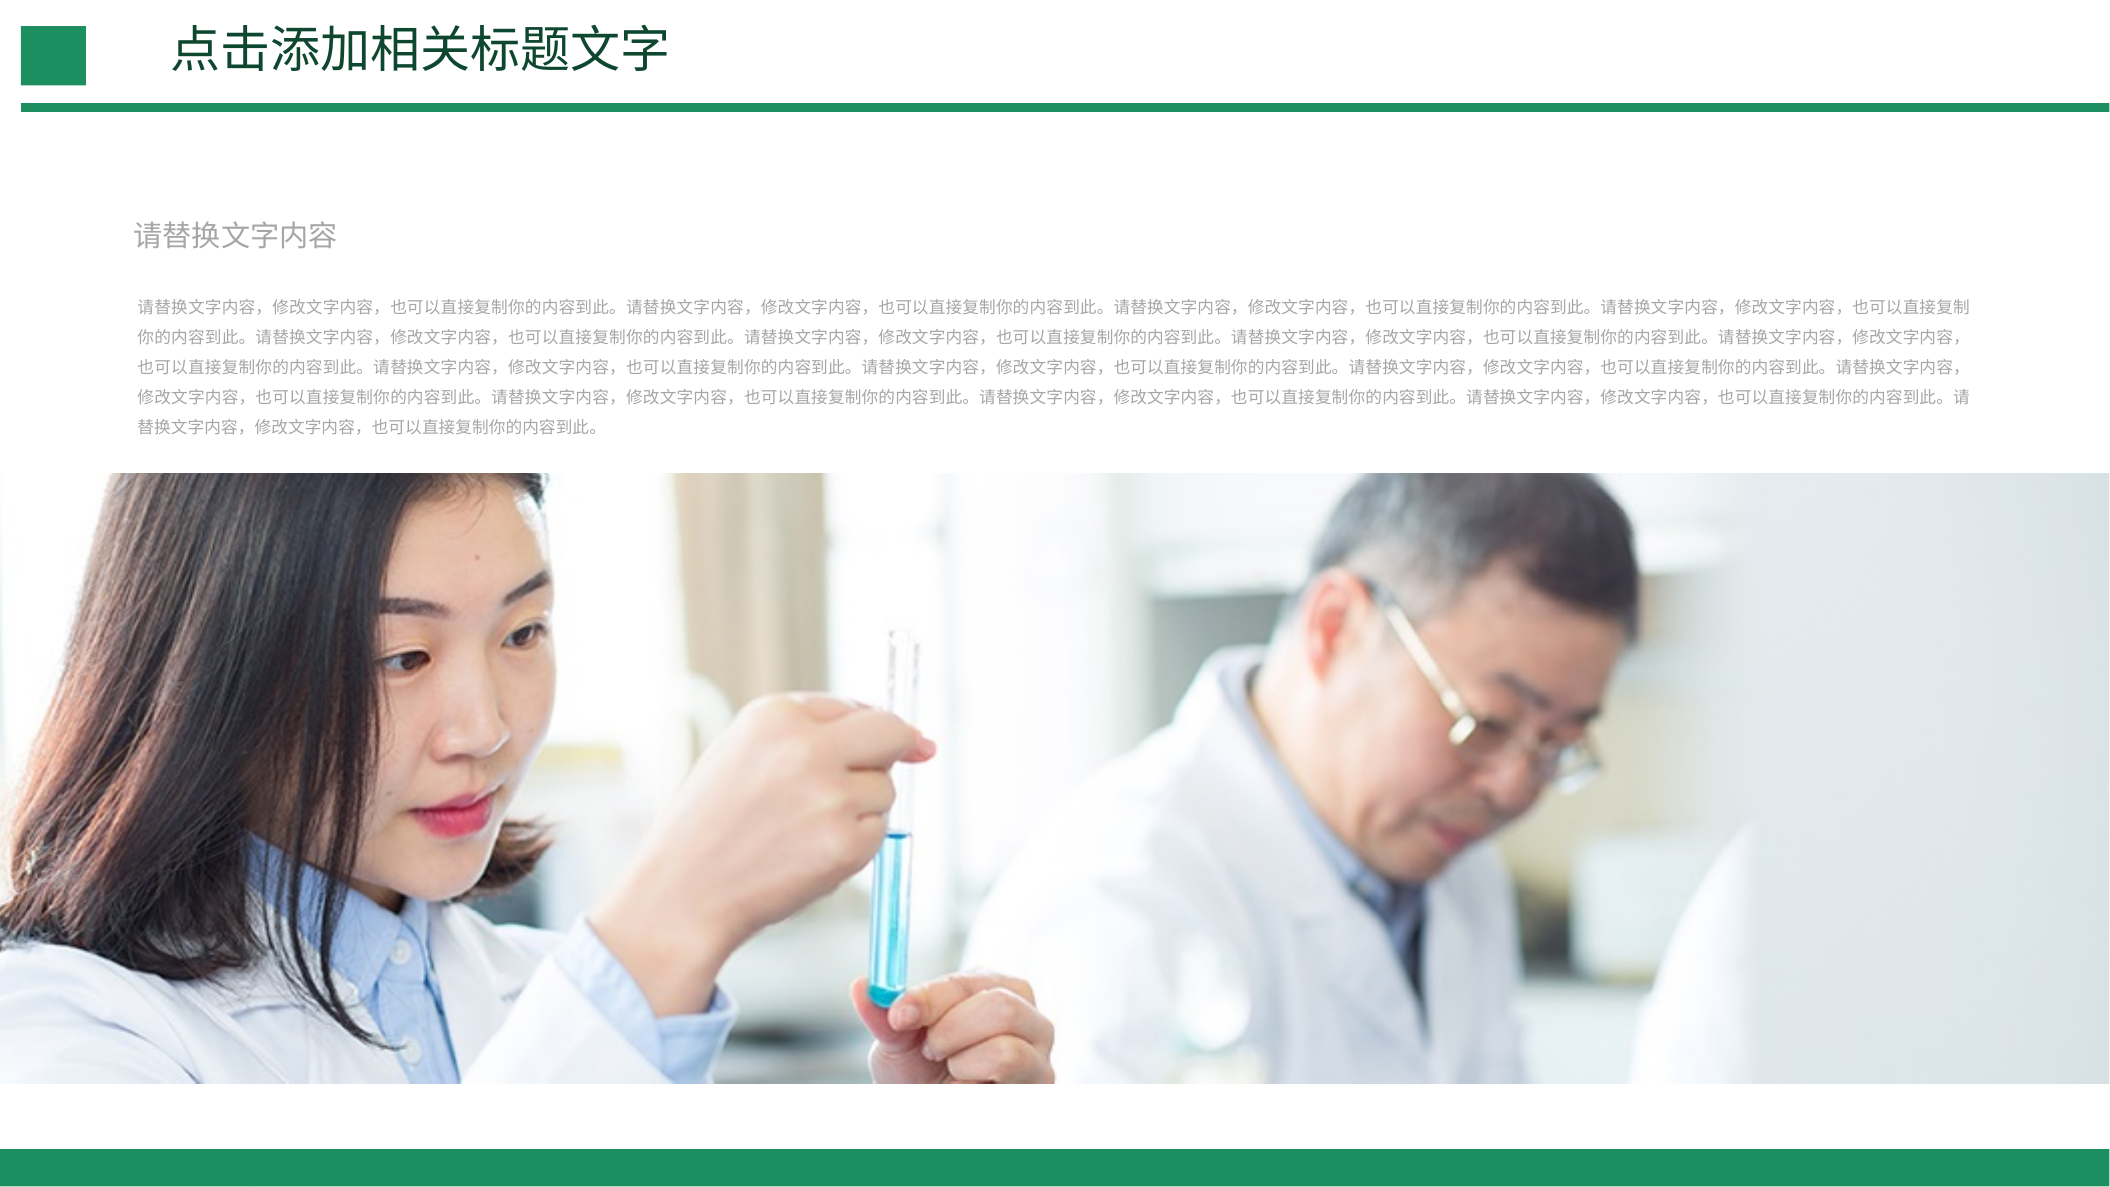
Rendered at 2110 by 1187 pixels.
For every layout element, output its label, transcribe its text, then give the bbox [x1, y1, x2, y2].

text_box 请替换文字内容 [133, 216, 394, 252]
text_box [0, 472, 2110, 1085]
text_box 点击添加相关标题文字 [155, 10, 713, 83]
text_box 请替换文字内容，修改文字内容，也可以直接复制你的内容到此。请替换文字内容，修改文字内容，也可以直接复制你的内容到此。请替换文字内容，修改文字内容，也可以直接复制你的内容到此。请替换文字内容，修改文字内容，也可以直接复制你的内容到此。请替换文字内容，修改文字内容，也可以直接复制你的内容到此。请替换文字内容，修改文字内容，也可以直接复制你的内容到此。请替换文字内容，修改文字内容，也可以直接复制你的内容到此。请替换文字内容，修改文字内容，也可以直接复制你的内容到此。请替换文字内容，修改文字内容，也可以直接复制你的内容到此。请替换文字内容，修改文字内容，也可以直接复制你的内容到此。请替换文字内容，修改文字内容，也可以直接复制你的内容到此。请替换文字内容，修改文字内容，也可以直接复制你的内容到此。请替换文字内容，修改文字内容，也可以直接复制你的内容到此。请替换文字内容，修改文字内容，也可以直接复制你的内容到此。请替换文字内容，修改文字内容，也可以直接复制你的内容到此。请替换文字内容，修改文字内容，也可以直接复制你的内容到此。 [137, 287, 1972, 437]
